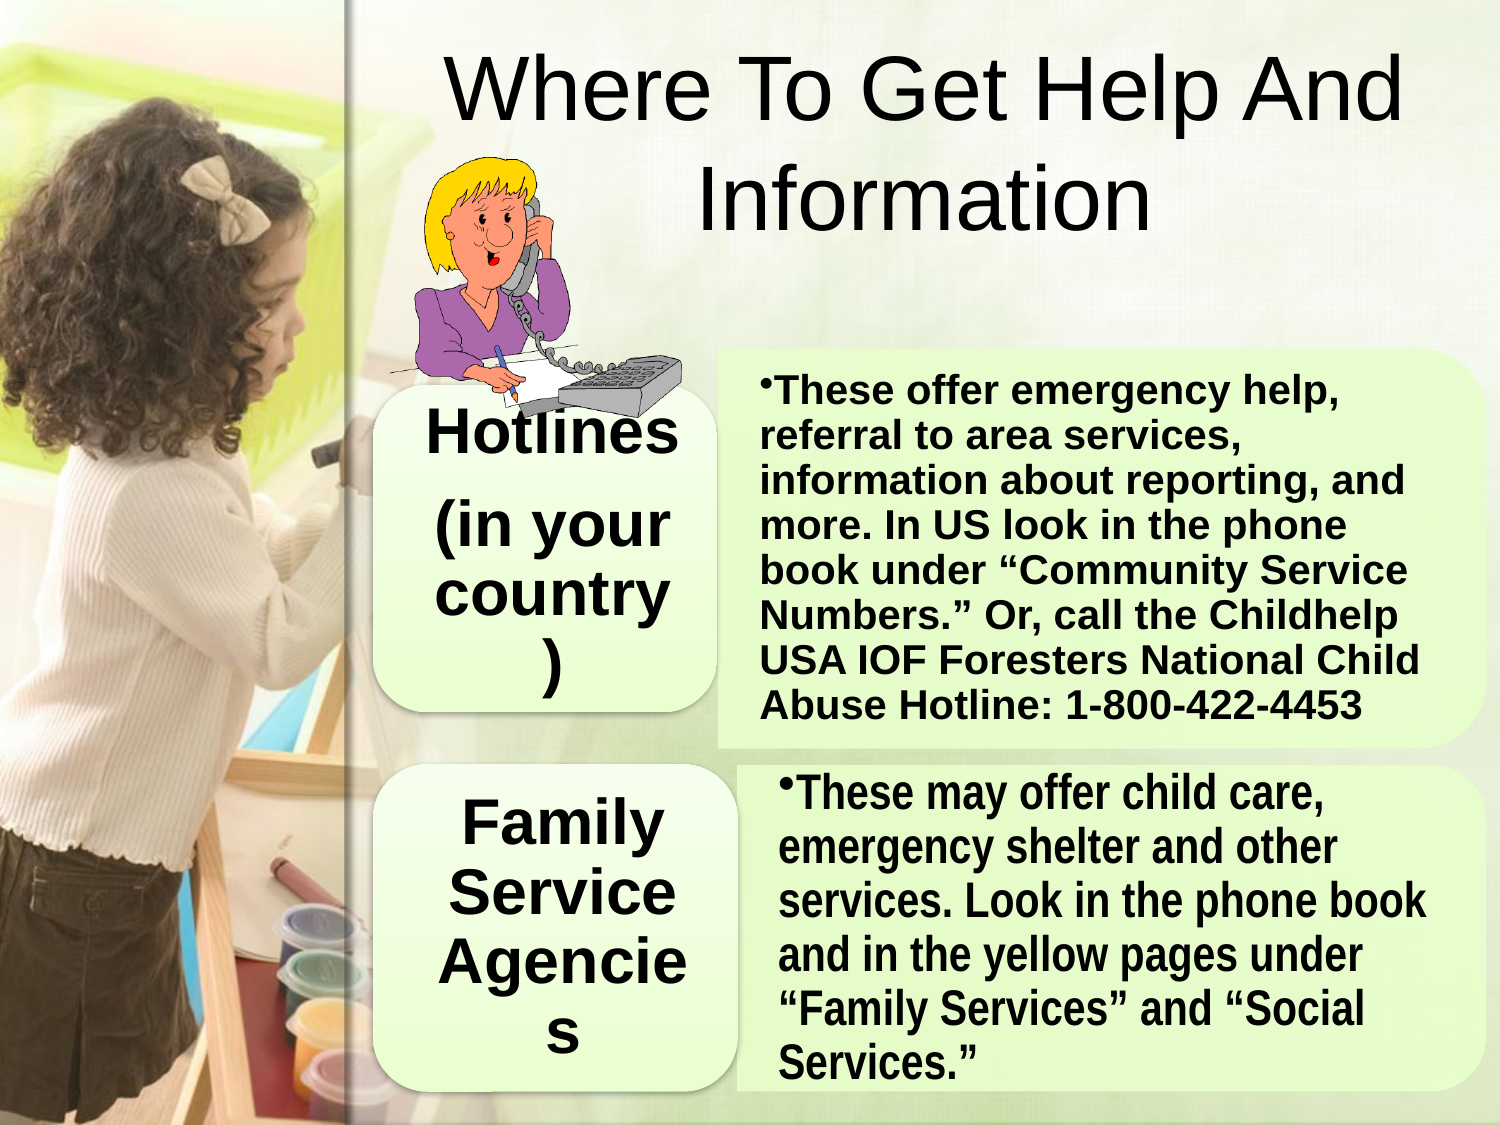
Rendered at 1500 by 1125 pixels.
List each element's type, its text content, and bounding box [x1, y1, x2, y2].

title Where To Get Help And Information [362, 45, 1487, 233]
picture [0, 0, 1500, 1125]
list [372, 349, 1486, 1093]
